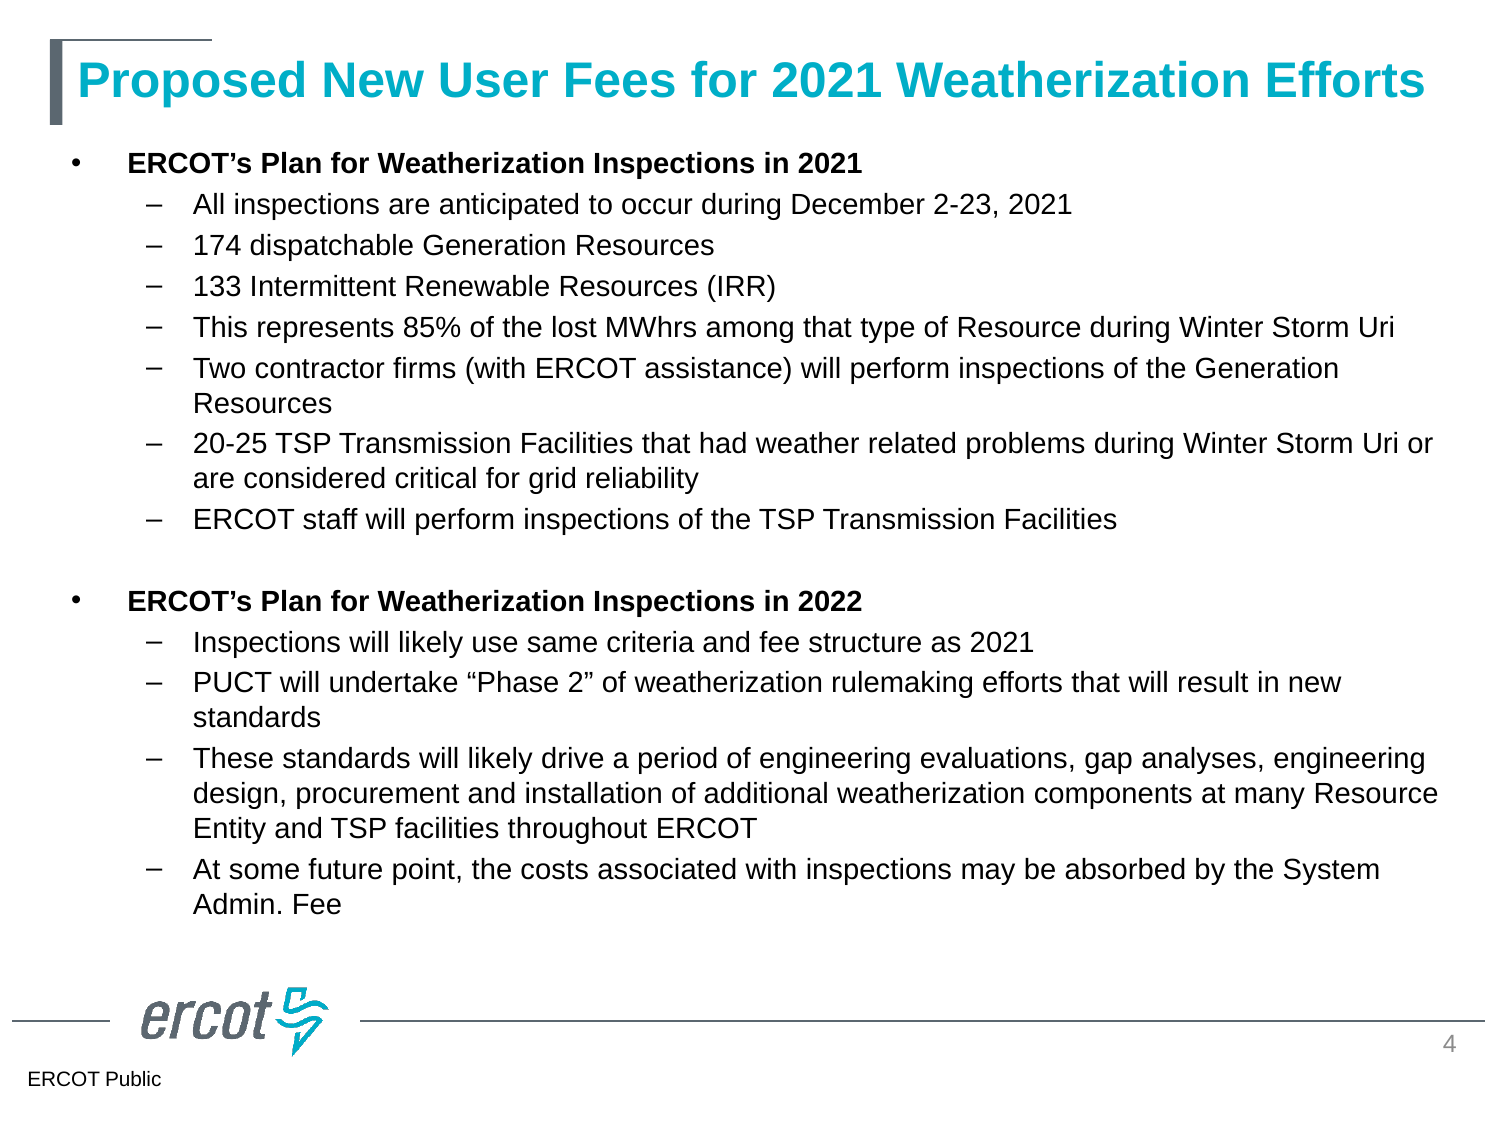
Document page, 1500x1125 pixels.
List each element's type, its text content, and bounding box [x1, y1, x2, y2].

slide_number 4 [1412, 1025, 1488, 1060]
picture [137, 983, 332, 1059]
title Proposed New User Fees for 2021 Weatherization Efforts [62, 39, 1450, 137]
text_box ERCOT’s Plan for Weatherization Inspections in 2021 All inspections are anticipated to occur during December 2-23, 2021 174 dispatchable Generation Resources 133 Intermittent Renewable Resources (IRR) This represents 85% of the lost MWhrs among that type of Resource during Winter Storm Uri Two contractor firms (with ERCOT assistance) will perform inspections of the Generation Resources 20-25 TSP Transmission Facilities that had weather related problems during Winter Storm Uri or are considered critical for grid reliability ERCOT staff will perform inspections of the TSP Transmission Facilities ERCOT’s Plan for Weatherization Inspections in 2022 Inspections will likely use same criteria and fee structure as 2021 PUCT will undertake “Phase 2” of weatherization rulemaking efforts that will result in new standards These standards will likely drive a period of engineering evaluations, gap analyses, engineering design, procurement and installation of additional weatherization components at many Resource Entity and TSP facilities throughout ERCOT At some future point, the costs associated with inspections may be absorbed by the System Admin. Fee [56, 137, 1457, 563]
